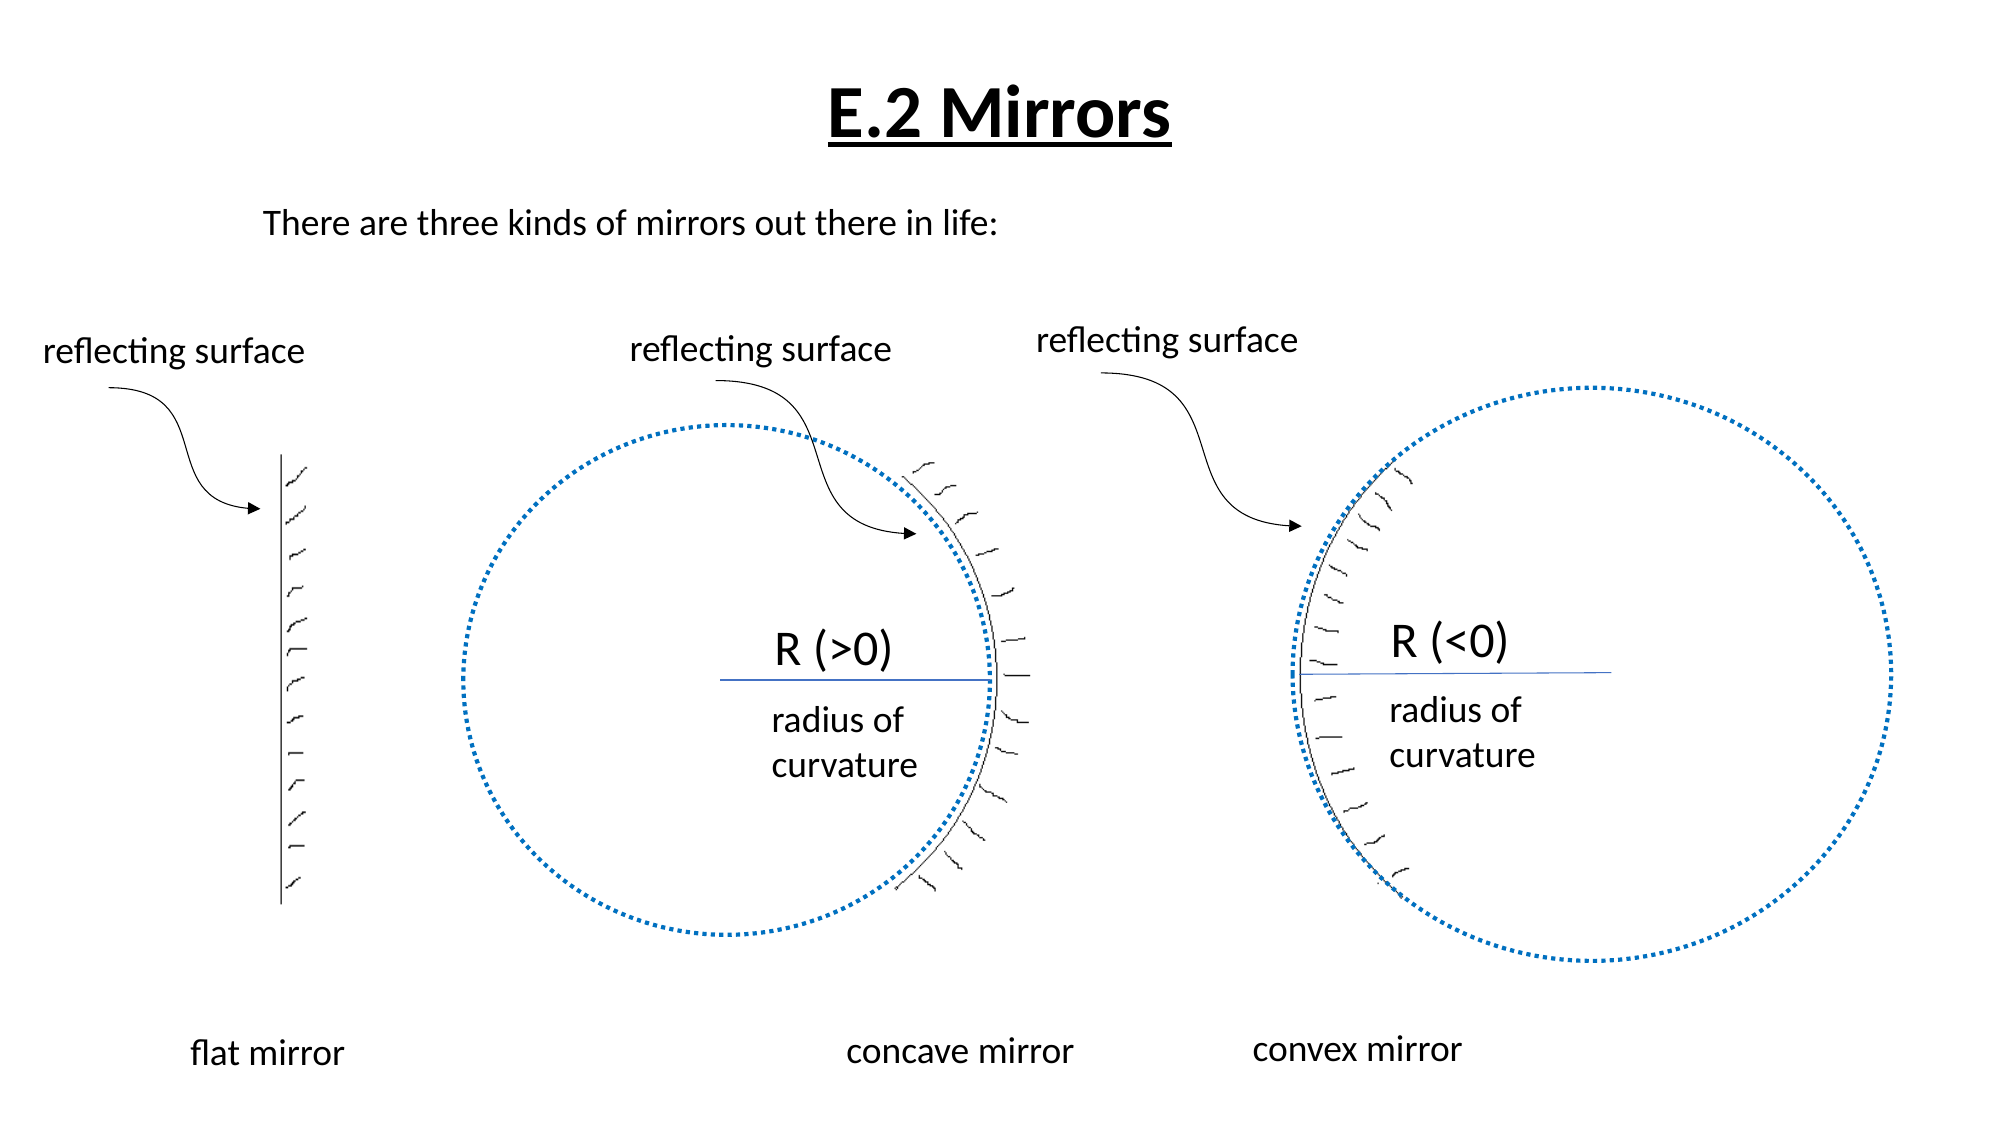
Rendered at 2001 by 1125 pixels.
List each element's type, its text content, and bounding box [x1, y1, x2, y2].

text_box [891, 437, 1052, 922]
text_box There are three kinds of mirrors out there in life: [248, 190, 1015, 251]
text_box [1100, 372, 1302, 527]
title E.2 Mirrors [249, 56, 1750, 162]
text_box radius of curvature [1425, 677, 1551, 783]
text_box convex mirror [1237, 1016, 1478, 1077]
text_box concave mirror [831, 1019, 1090, 1079]
text_box R (>0) [759, 608, 891, 679]
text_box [715, 380, 917, 534]
text_box radius of curvature [756, 687, 891, 793]
text_box flat mirror [175, 1020, 361, 1081]
text_box reflecting surface [1021, 307, 1314, 368]
text_box R (<0) [1425, 600, 1525, 672]
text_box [263, 429, 335, 928]
text_box reflecting surface [28, 318, 321, 378]
text_box [462, 424, 891, 936]
text_box reflecting surface [614, 316, 908, 377]
text_box [1291, 635, 1295, 713]
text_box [108, 387, 261, 509]
text_box [1408, 386, 1893, 962]
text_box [1295, 448, 1425, 907]
